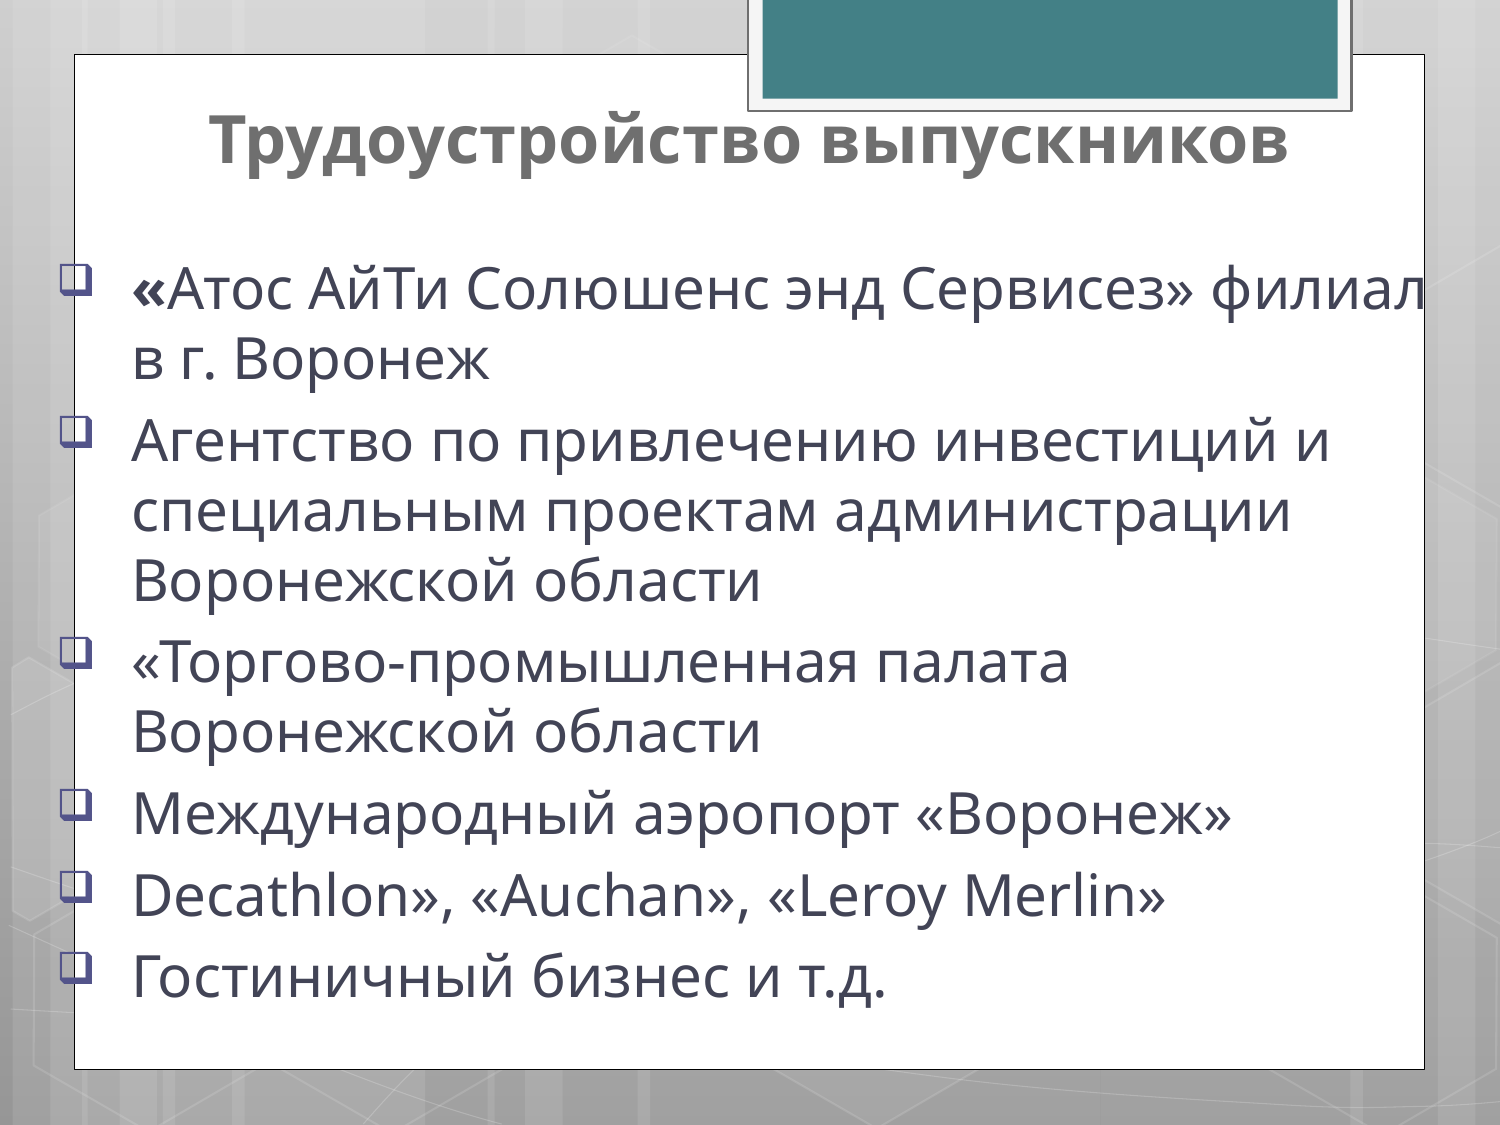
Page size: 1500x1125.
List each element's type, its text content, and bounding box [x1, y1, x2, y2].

title Трудоустройство выпускников [75, 19, 1425, 185]
list «Атос АйТи Солюшенс энд Сервисез» филиал в г. Воронеж Агентство по привлечению инвестиций и специальным проектам администрации Воронежской области «Торгово-промышленная палата Воронежской области Международный аэропорт «Воронеж» Decathlon», «Auchan», «Leroy Merlin» Гостиничный бизнес и т.д. [41, 243, 1459, 1094]
